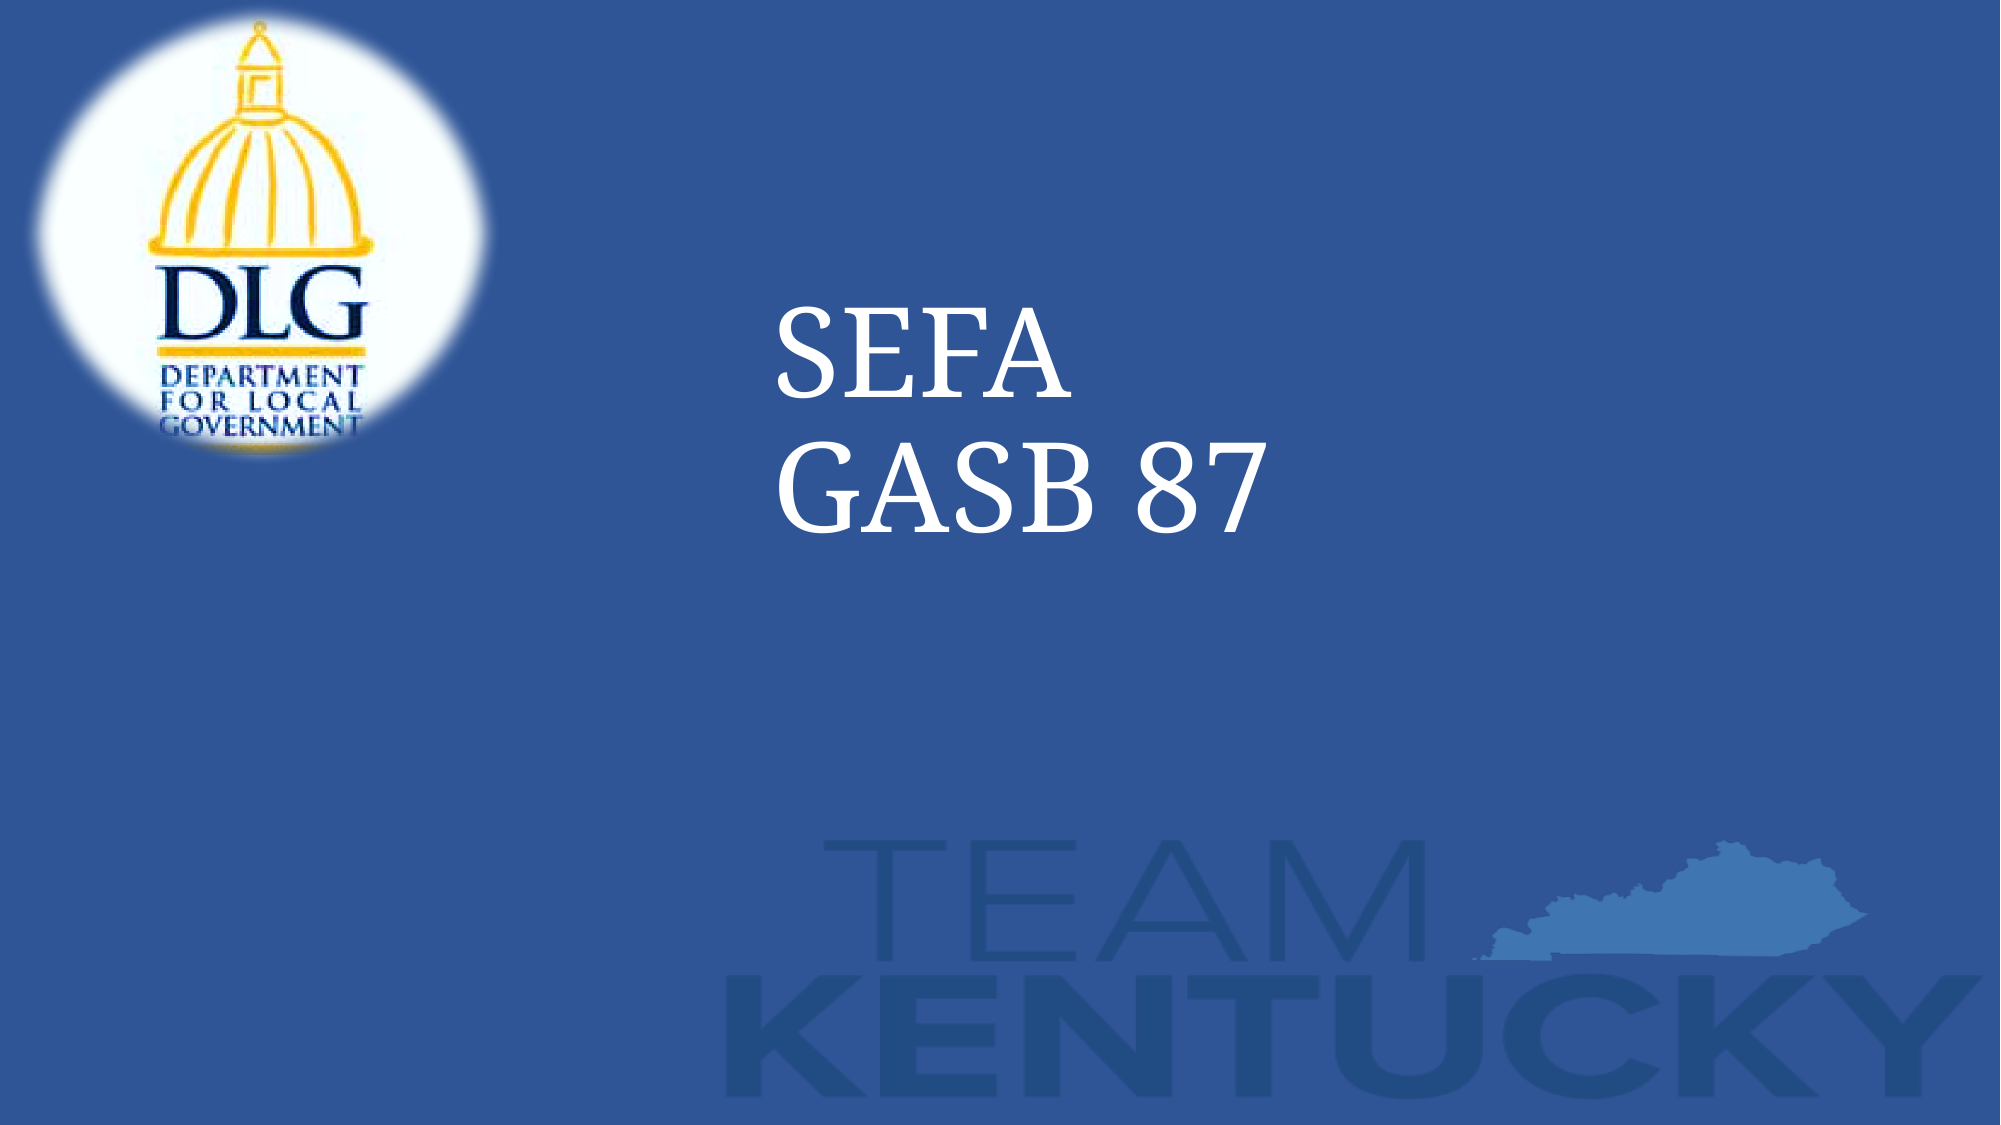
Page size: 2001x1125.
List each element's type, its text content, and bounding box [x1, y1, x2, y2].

title SEFA GASB 87 [757, 174, 2000, 567]
picture [41, 21, 481, 447]
